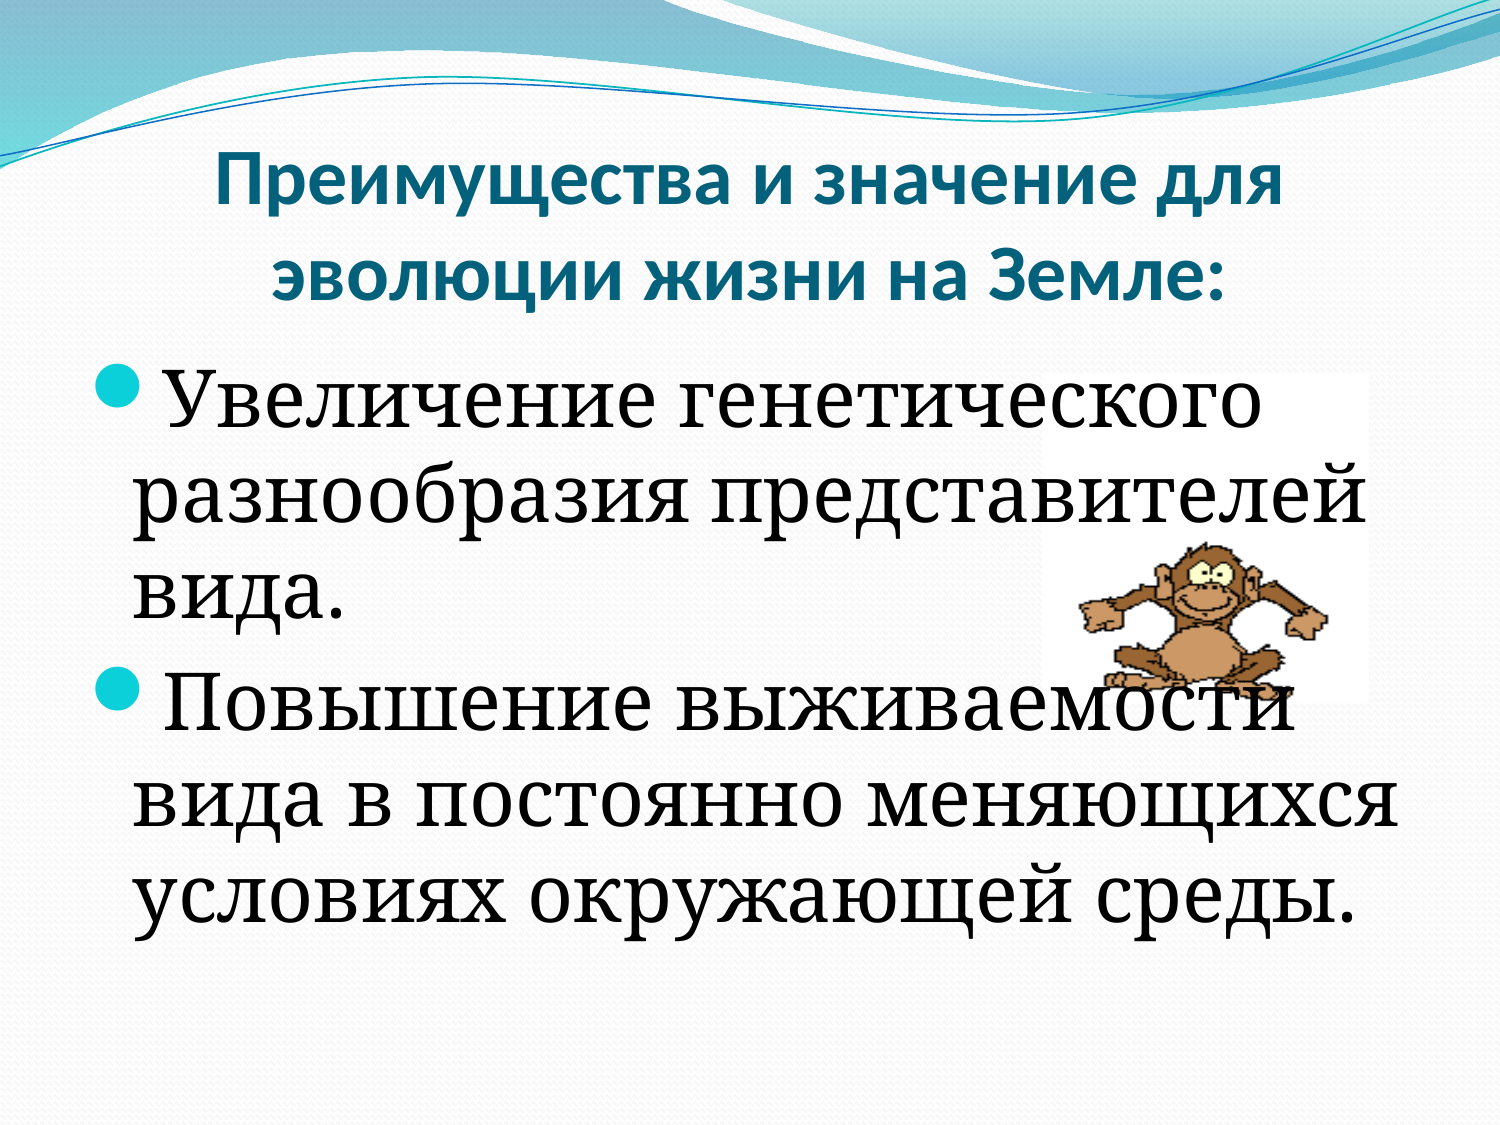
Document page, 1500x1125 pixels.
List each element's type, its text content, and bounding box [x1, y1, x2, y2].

list Увеличение генетического разнообразия представителей вида. Повышение выживаемости вида в постоянно меняющихся условиях окружающей среды. [75, 339, 1425, 1038]
picture [1042, 374, 1369, 704]
title Преимущества и значение для эволюции жизни на Земле: [75, 115, 1425, 317]
